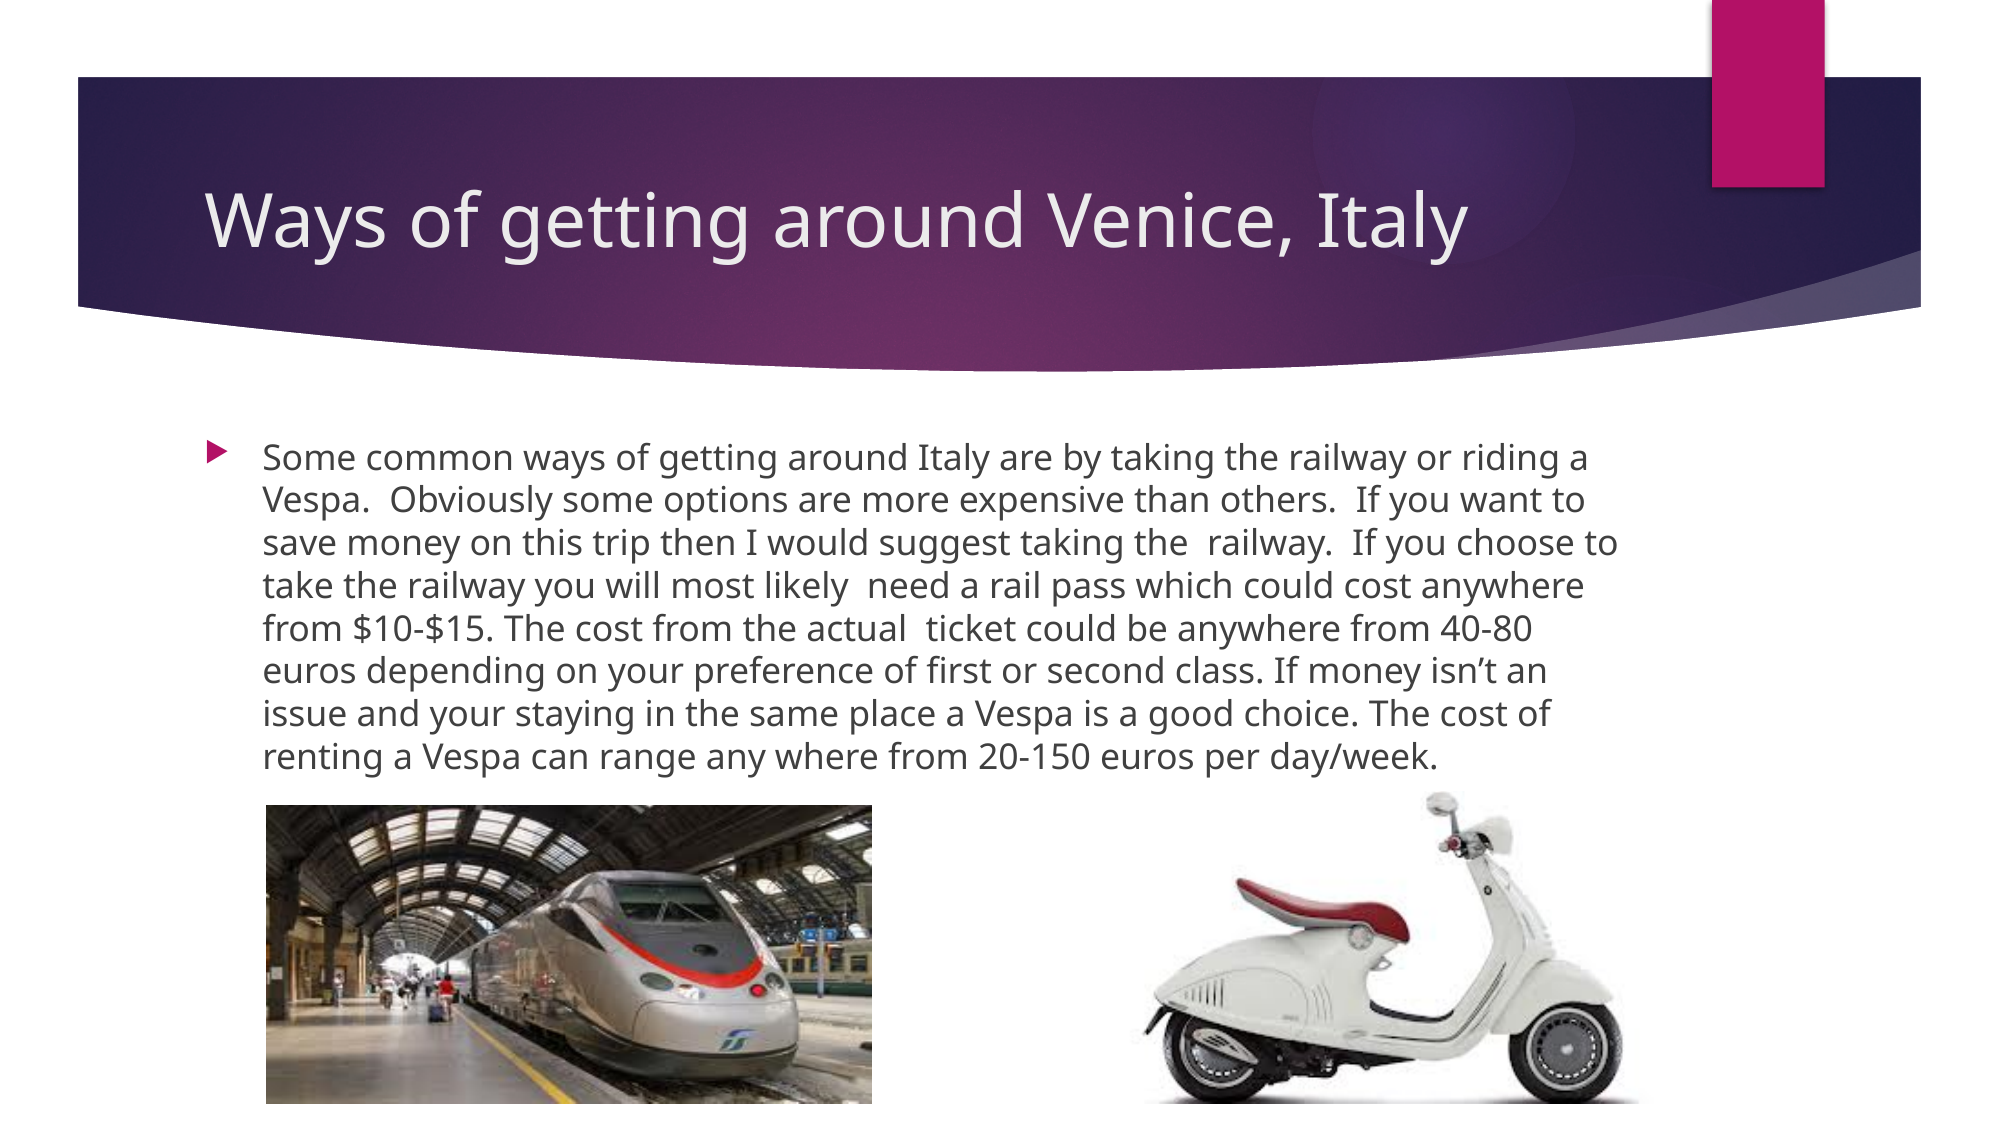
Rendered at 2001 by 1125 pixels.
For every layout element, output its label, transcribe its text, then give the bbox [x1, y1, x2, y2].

picture [266, 805, 873, 1105]
picture [1115, 791, 1661, 1105]
list Some common ways of getting around Italy are by taking the railway or riding a Vespa. Obviously some options are more expensive than others. If you want to save money on this trip then I would suggest taking the railway. If you choose to take the railway you will most likely need a rail pass which could cost anywhere from $10-$15. The cost from the actual ticket could be anywhere from 40-80 euros depending on your preference of first or second class. If money isn’t an issue and your staying in the same place a Vespa is a good choice. The cost of renting a Vespa can range any where from 20-150 euros per day/week. [189, 427, 1638, 792]
title Ways of getting around Venice, Italy [189, 159, 1627, 276]
